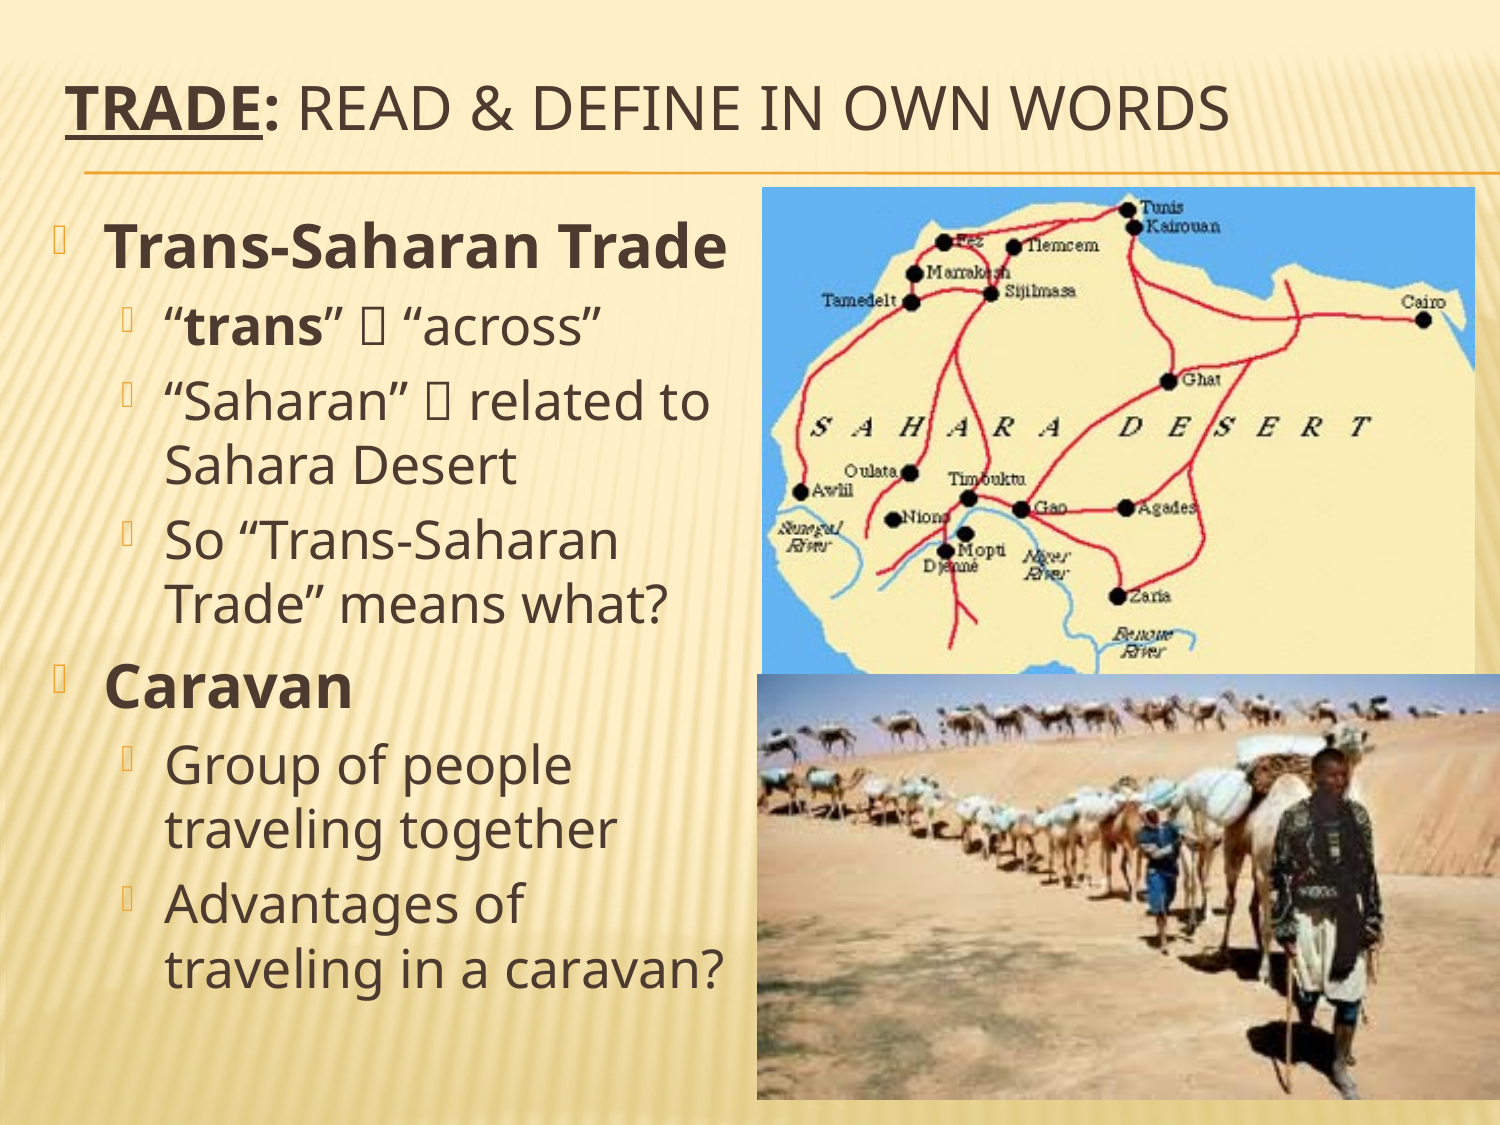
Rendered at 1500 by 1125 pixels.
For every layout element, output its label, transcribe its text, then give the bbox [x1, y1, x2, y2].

list Trans-Saharan Trade “trans”  “across” “Saharan”  related to Sahara Desert So “Trans-Saharan Trade” means what? Caravan Group of people traveling together Advantages of traveling in a caravan? [37, 200, 753, 1021]
picture [757, 187, 1500, 1101]
title Trade: read & Define in Own words [50, 37, 1475, 175]
